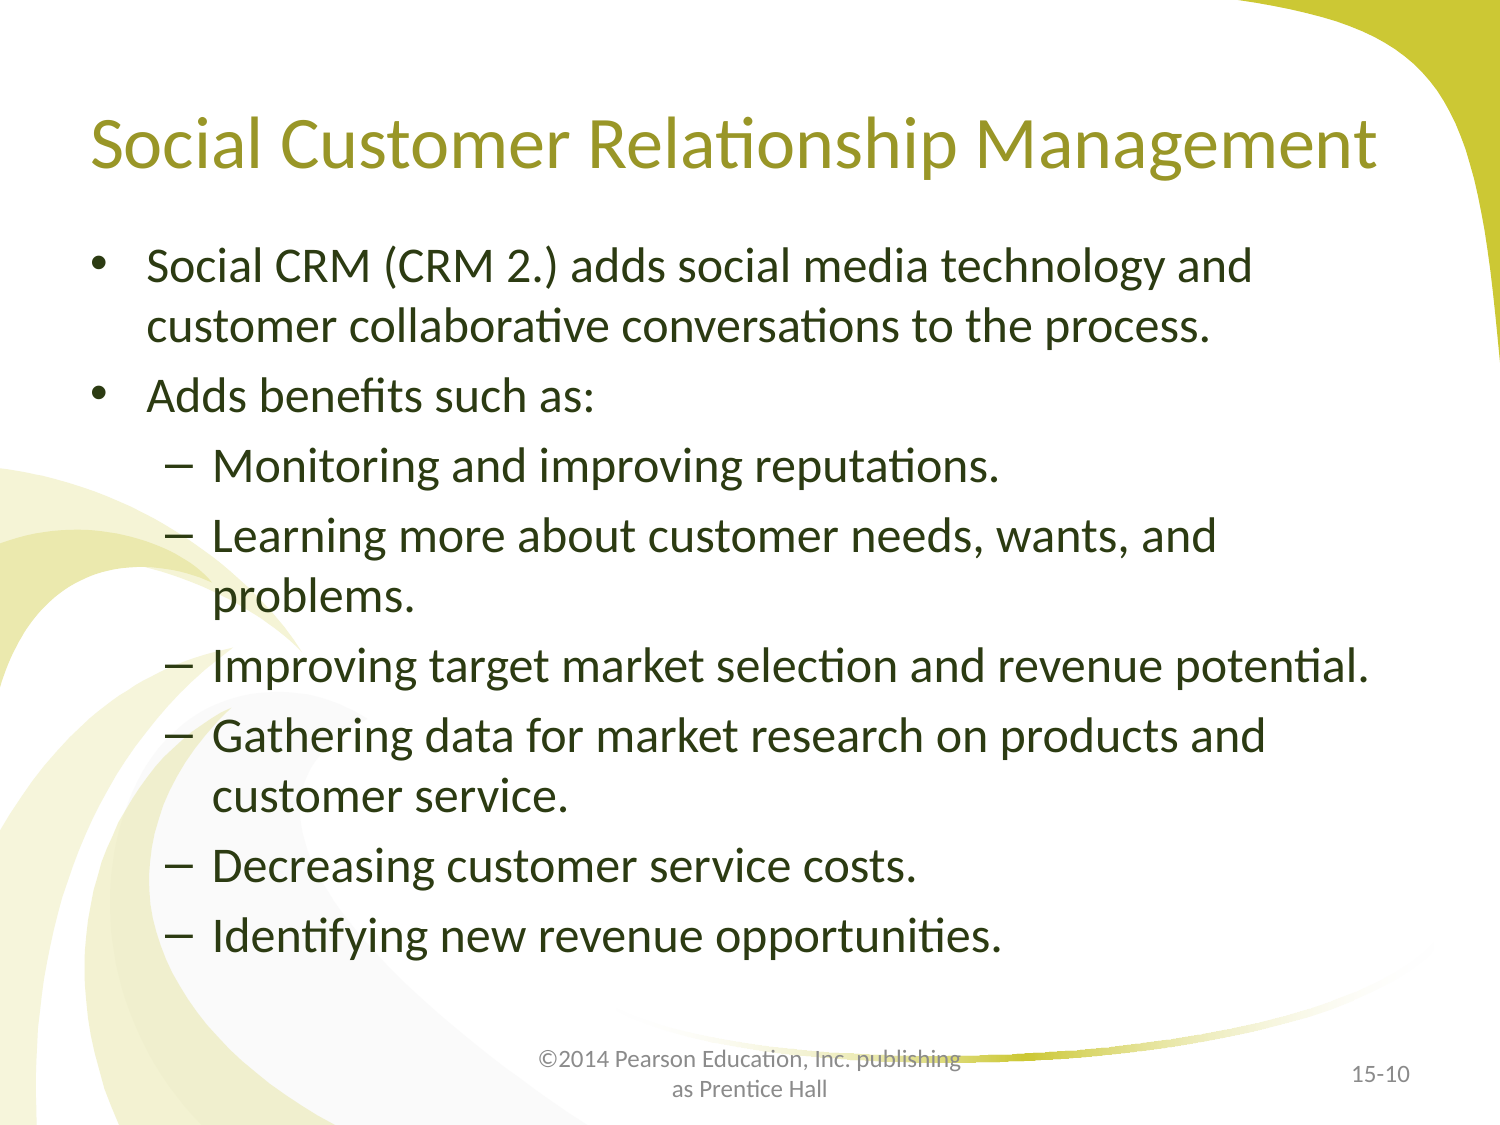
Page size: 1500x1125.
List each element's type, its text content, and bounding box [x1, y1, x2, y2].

footer ©2014 Pearson Education, Inc. publishing as Prentice Hall [512, 1042, 988, 1103]
title Social Customer Relationship Management [75, 45, 1425, 224]
list Social CRM (CRM 2.) adds social media technology and customer collaborative conversations to the process. Adds benefits such as: Monitoring and improving reputations. Learning more about customer needs, wants, and problems. Improving target market selection and revenue potential. Gathering data for market research on products and customer service. Decreasing customer service costs. Identifying new revenue opportunities. [75, 224, 1425, 1005]
slide_number 15-10 [1074, 1042, 1425, 1103]
